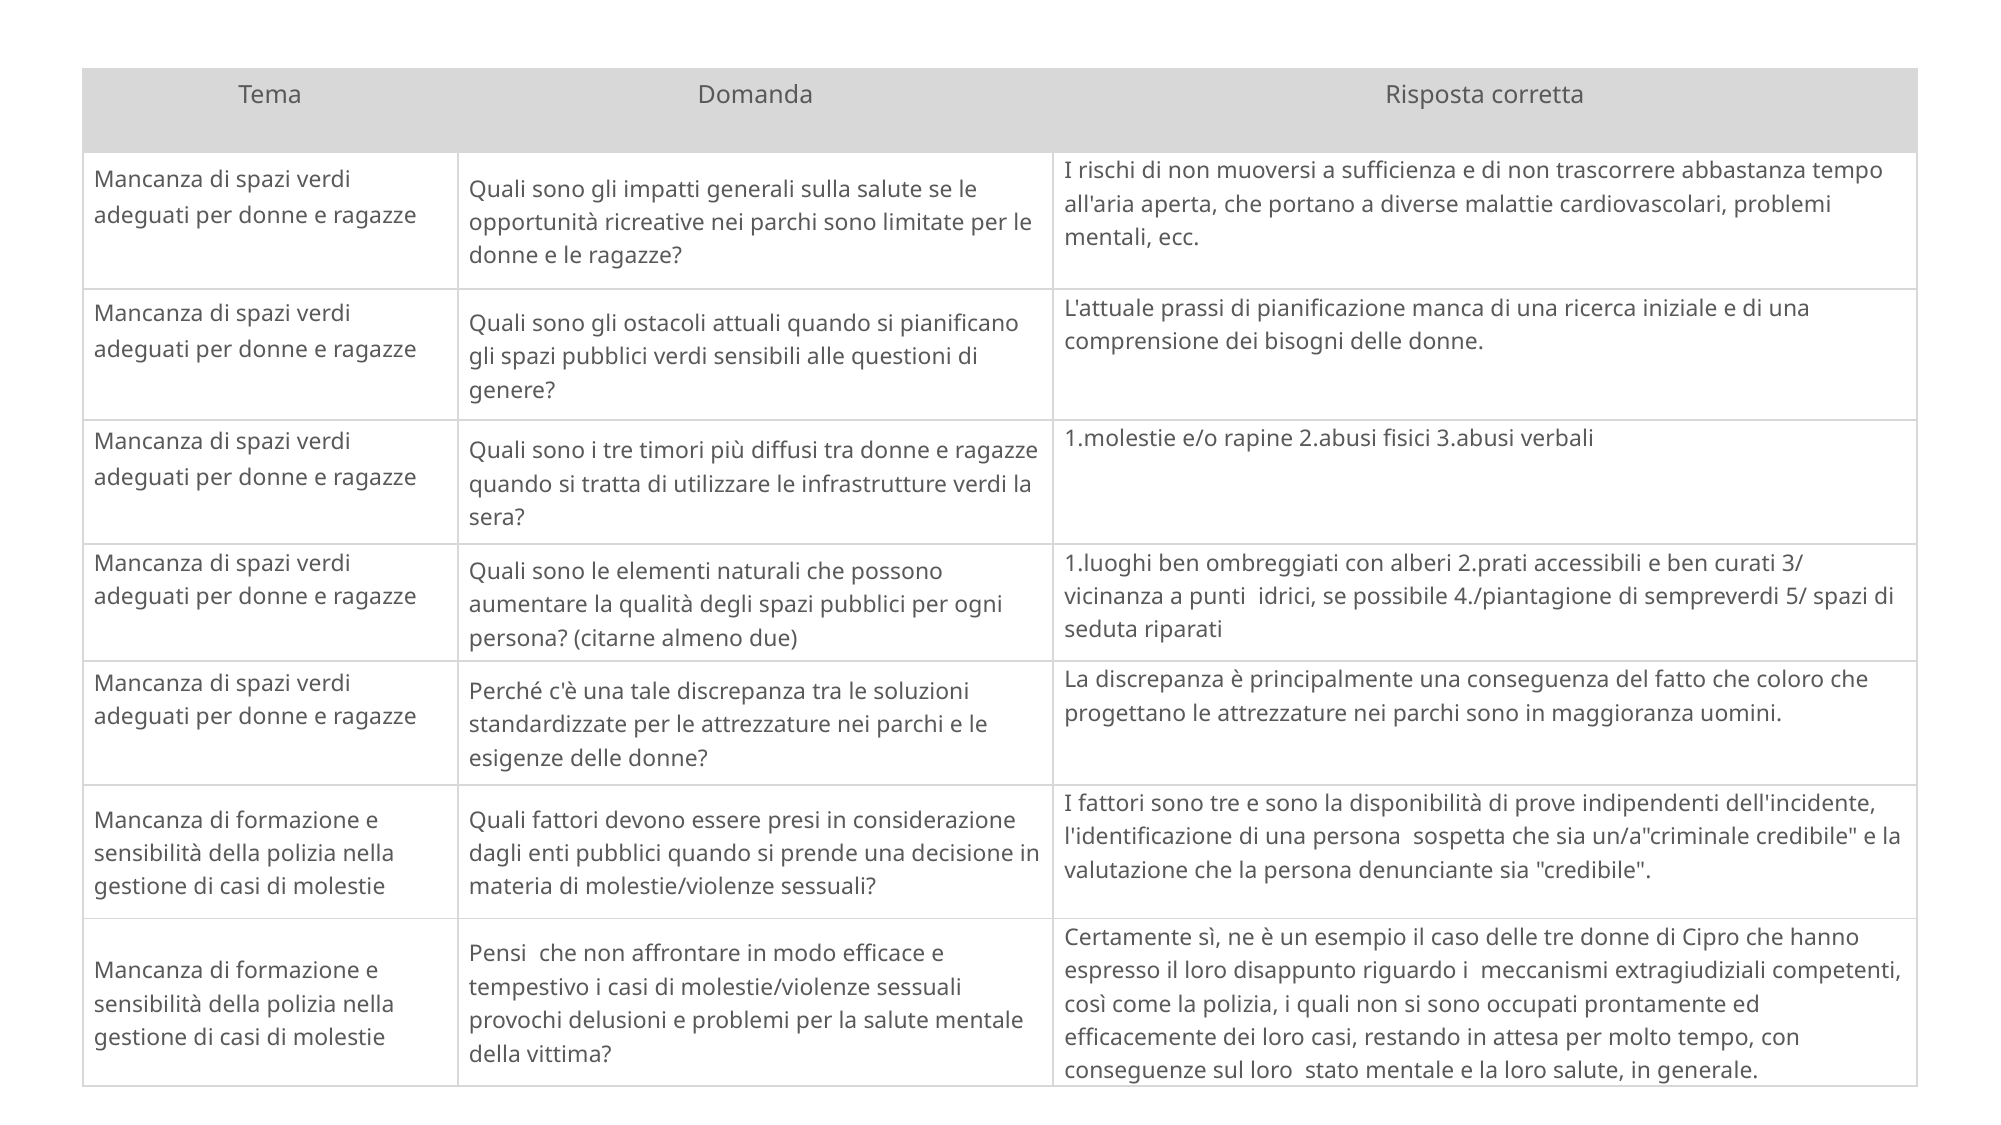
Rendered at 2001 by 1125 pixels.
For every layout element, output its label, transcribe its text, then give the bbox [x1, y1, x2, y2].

table_cell Mancanza di spazi verdi adeguati per donne e ragazze [84, 290, 457, 419]
table_header Risposta corretta [1054, 70, 1916, 151]
table_cell I fattori sono tre e sono la disponibilità di prove indipendenti dell'incidente, l'identificazione di una persona sospetta che sia un/a"criminale credibile" e la valutazione che la persona denunciante sia "credibile". [1054, 786, 1916, 918]
table_cell Perché c'è una tale discrepanza tra le soluzioni standardizzate per le attrezzature nei parchi e le esigenze delle donne? [459, 662, 1052, 784]
table_header Domanda [459, 70, 1052, 151]
table_cell Mancanza di spazi verdi adeguati per donne e ragazze [84, 421, 457, 543]
table_cell Mancanza di spazi verdi adeguati per donne e ragazze [84, 153, 457, 288]
table_cell I rischi di non muoversi a sufficienza e di non trascorrere abbastanza tempo all'aria aperta, che portano a diverse malattie cardiovascolari, problemi mentali, ecc. [1054, 153, 1916, 288]
table_cell Quali sono i tre timori più diffusi tra donne e ragazze quando si tratta di utilizzare le infrastrutture verdi la sera? [459, 421, 1052, 543]
table_cell Quali sono gli ostacoli attuali quando si pianificano gli spazi pubblici verdi sensibili alle questioni di genere? [459, 290, 1052, 419]
table_cell Quali fattori devono essere presi in considerazione dagli enti pubblici quando si prende una decisione in materia di molestie/violenze sessuali? [459, 786, 1052, 918]
table_cell Mancanza di spazi verdi adeguati per donne e ragazze [84, 662, 457, 784]
table_cell 1.molestie e/o rapine 2.abusi fisici 3.abusi verbali [1054, 421, 1916, 543]
table_cell Pensi che non affrontare in modo efficace e tempestivo i casi di molestie/violenze sessuali provochi delusioni e problemi per la salute mentale della vittima? [459, 919, 1052, 1085]
table_cell Mancanza di formazione e sensibilità della polizia nella gestione di casi di molestie [84, 786, 457, 918]
table_cell 1.luoghi ben ombreggiati con alberi 2.prati accessibili e ben curati 3/ vicinanza a punti idrici, se possibile 4./piantagione di sempreverdi 5/ spazi di seduta riparati [1054, 545, 1916, 660]
table_cell L'attuale prassi di pianificazione manca di una ricerca iniziale e di una comprensione dei bisogni delle donne. [1054, 290, 1916, 419]
table_cell Quali sono le elementi naturali che possono aumentare la qualità degli spazi pubblici per ogni persona? (citarne almeno due) [459, 545, 1052, 660]
table_cell Mancanza di formazione e sensibilità della polizia nella gestione di casi di molestie [84, 919, 457, 1085]
table_cell Certamente sì, ne è un esempio il caso delle tre donne di Cipro che hanno espresso il loro disappunto riguardo i meccanismi extragiudiziali competenti, così come la polizia, i quali non si sono occupati prontamente ed efficacemente dei loro casi, restando in attesa per molto tempo, con conseguenze sul loro stato mentale e la loro salute, in generale. [1054, 919, 1916, 1085]
table_cell La discrepanza è principalmente una conseguenza del fatto che coloro che progettano le attrezzature nei parchi sono in maggioranza uomini. [1054, 662, 1916, 784]
table_header Tema [84, 70, 457, 151]
table_cell Quali sono gli impatti generali sulla salute se le opportunità ricreative nei parchi sono limitate per le donne e le ragazze? [459, 153, 1052, 288]
table_cell Mancanza di spazi verdi adeguati per donne e ragazze [84, 545, 457, 660]
